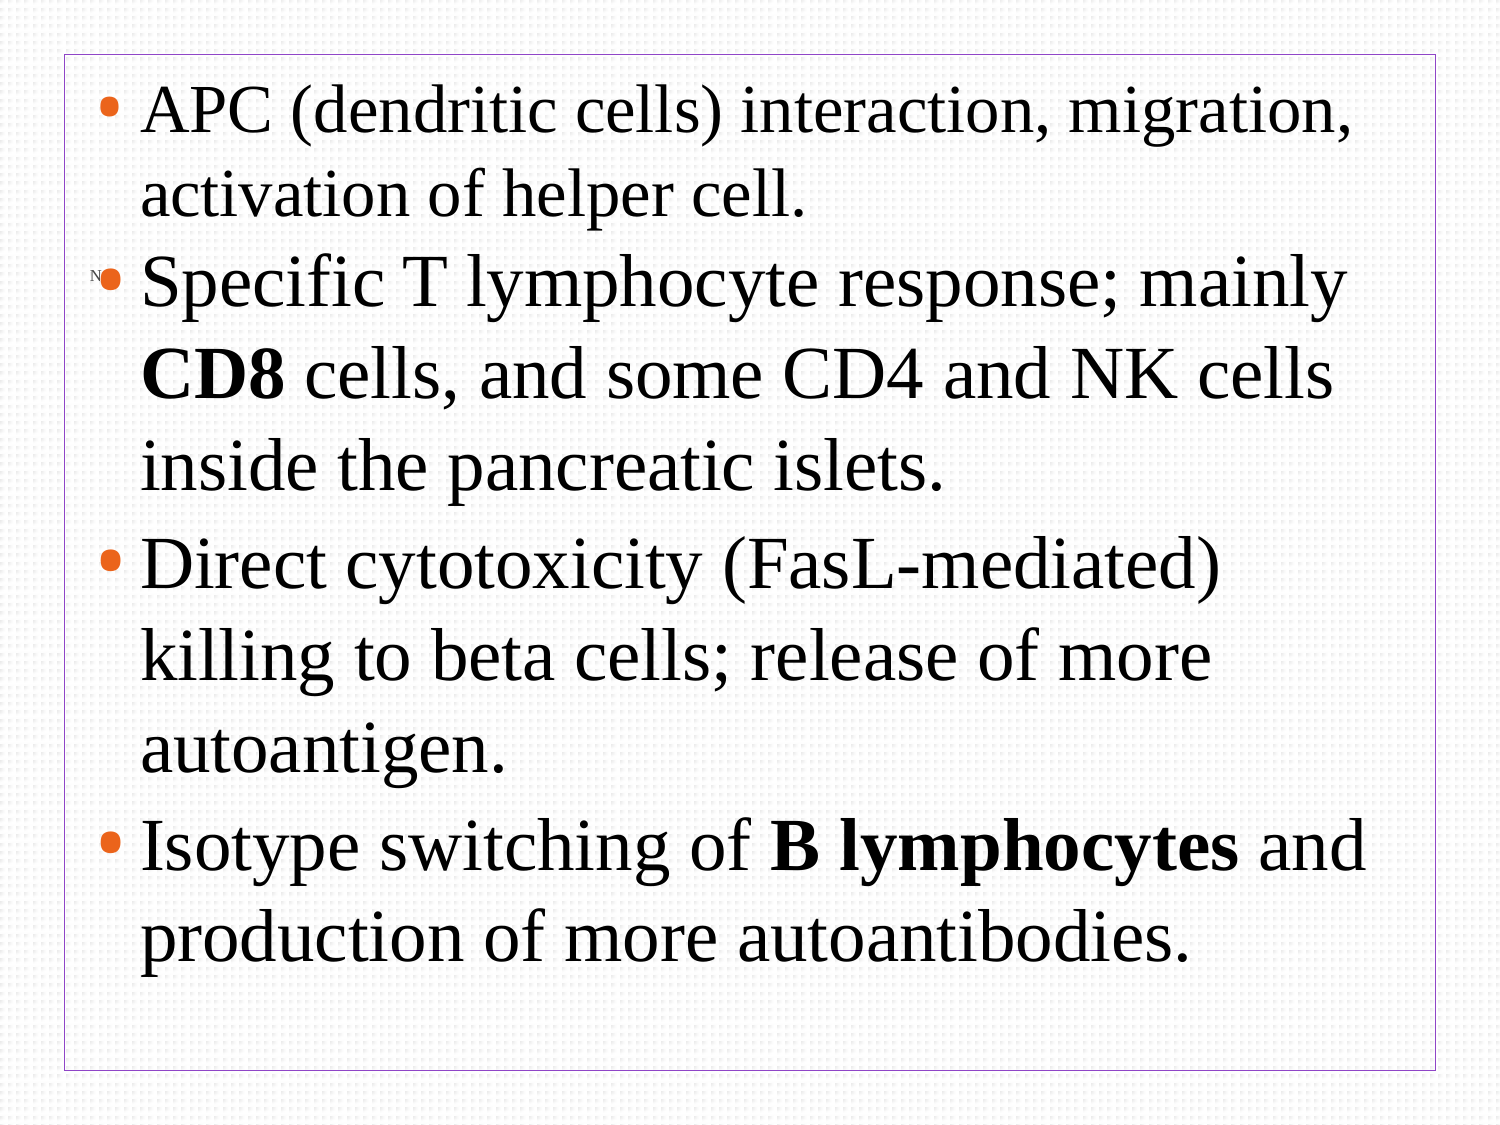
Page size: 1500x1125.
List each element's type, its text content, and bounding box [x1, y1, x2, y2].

list APC (dendritic cells) interaction, migration, activation of helper cell. Specific T lymphocyte response; mainly CD8 cells, and some CD4 and NK cells inside the pancreatic islets. Direct cytotoxicity (FasL-mediated) killing to beta cells; release of more autoantigen. Isotype switching of B lymphocytes and production of more autoantibodies. [64, 54, 1436, 1071]
